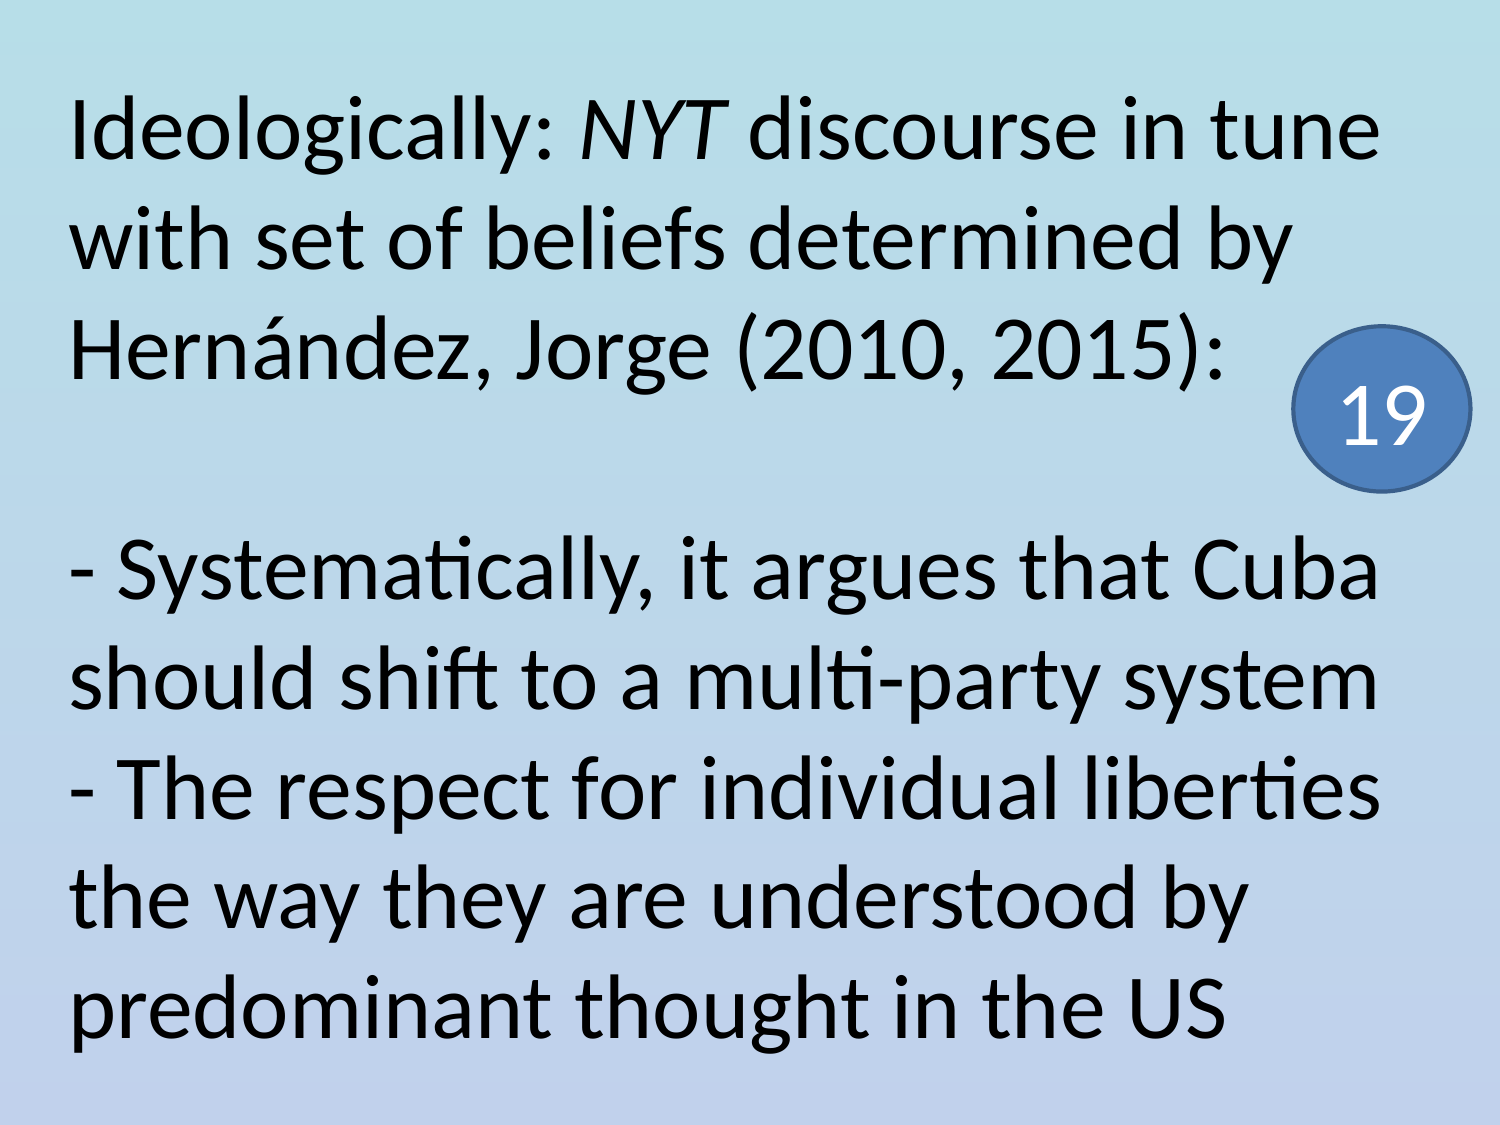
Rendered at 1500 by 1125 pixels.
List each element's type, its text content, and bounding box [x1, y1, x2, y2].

title Ideologically: NYT discourse in tune with set of beliefs determined by Hernández, Jorge (2010, 2015): - Systematically, it argues that Cuba should shift to a multi-party system - The respect for individual liberties the way they are understood by predominant thought in the US [53, 66, 1404, 1059]
text_box 19 [1291, 324, 1473, 494]
